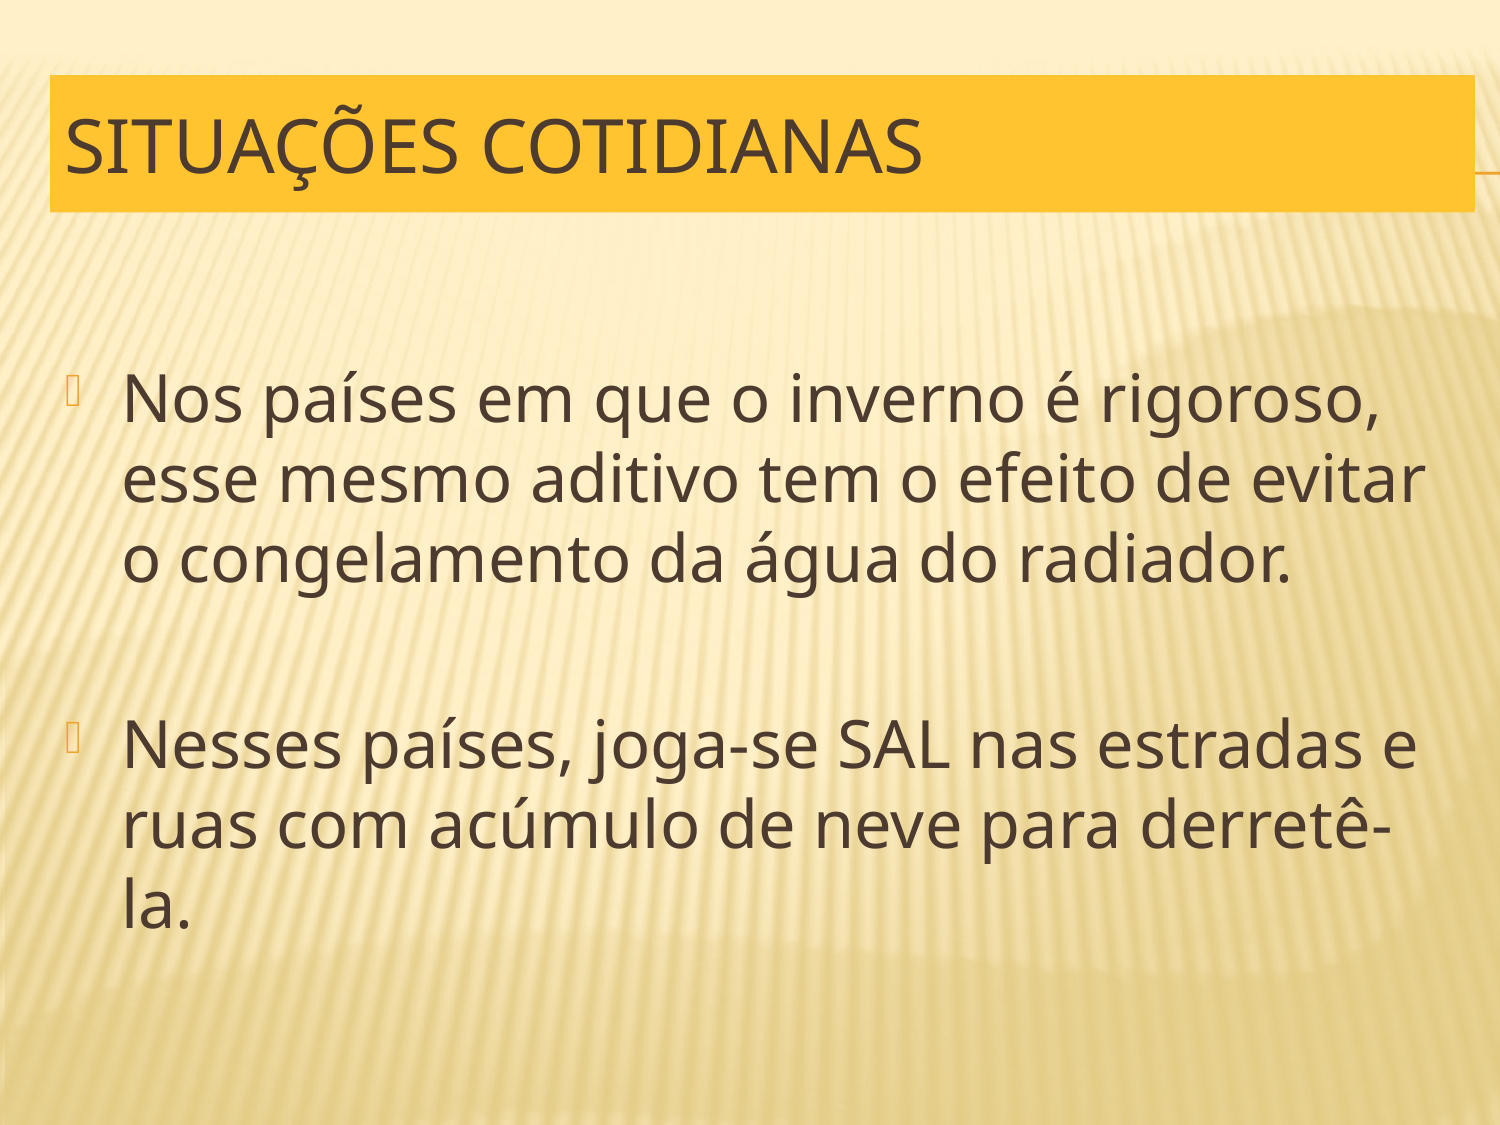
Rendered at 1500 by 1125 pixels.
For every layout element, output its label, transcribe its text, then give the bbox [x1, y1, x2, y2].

title Situações Cotidianas [50, 75, 1475, 213]
list Nos países em que o inverno é rigoroso, esse mesmo aditivo tem o efeito de evitar o congelamento da água do radiador. Nesses países, joga-se SAL nas estradas e ruas com acúmulo de neve para derretê-la. [49, 254, 1476, 998]
